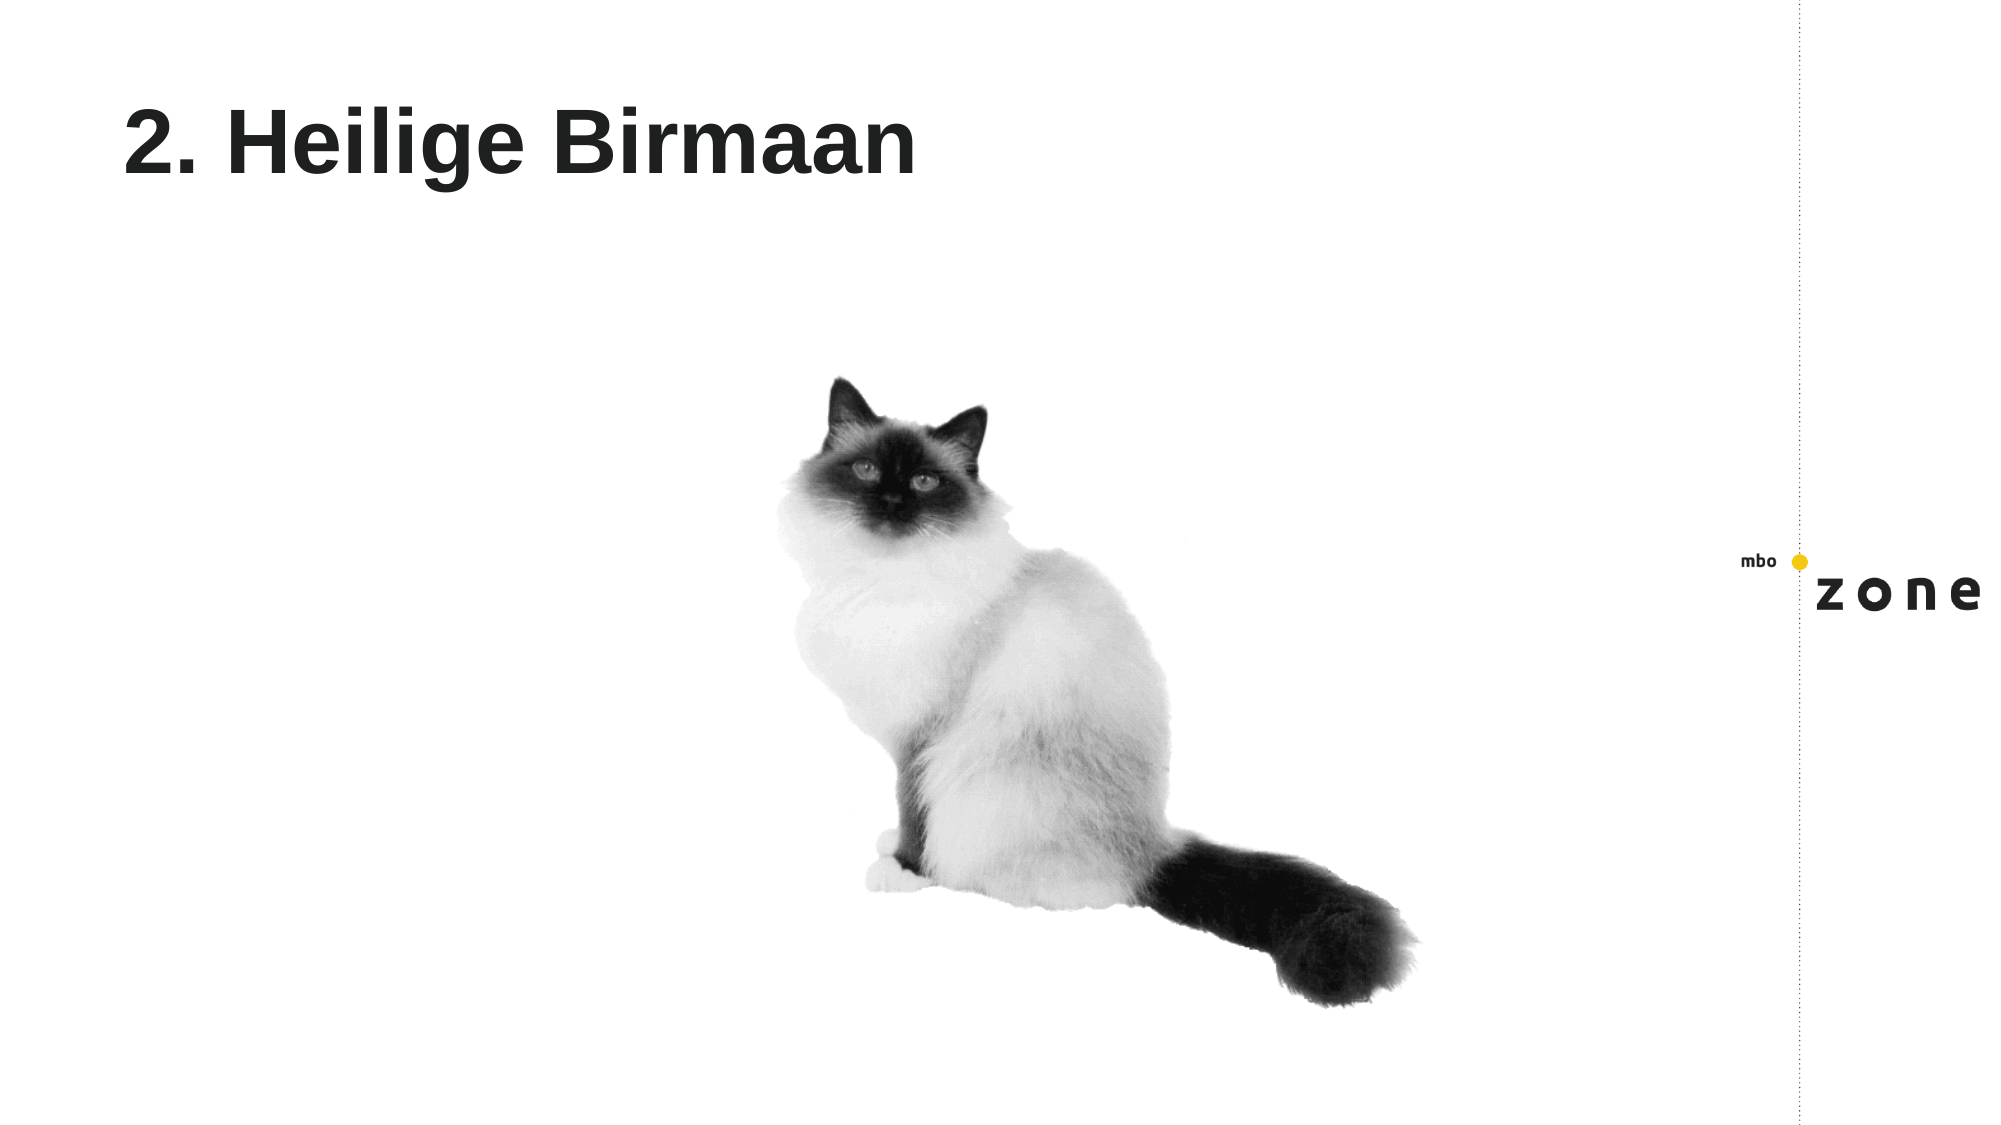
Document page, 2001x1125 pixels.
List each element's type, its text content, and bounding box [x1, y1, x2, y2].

picture [1596, 0, 2001, 1125]
picture [751, 267, 1455, 1022]
title 2. Heilige Birmaan [124, 94, 1607, 272]
